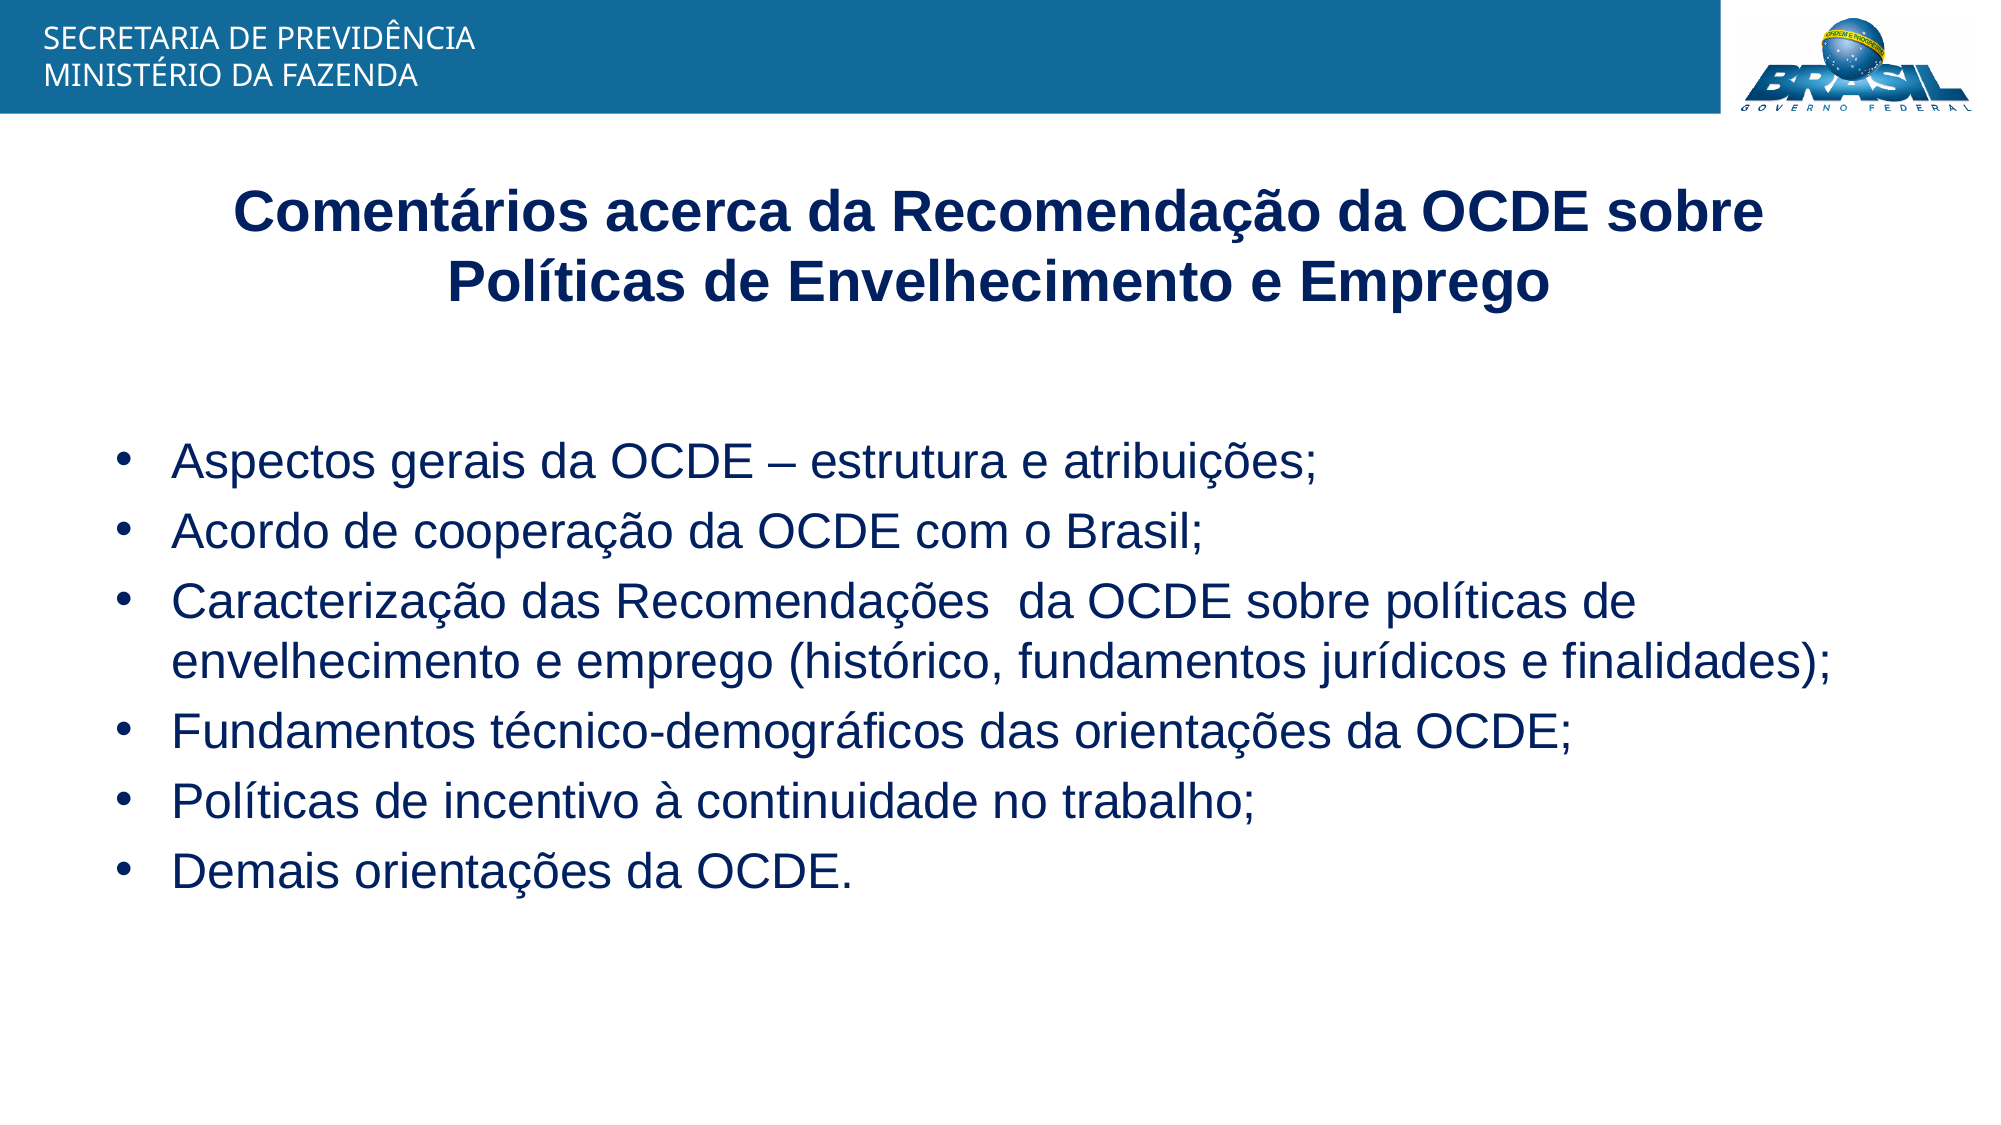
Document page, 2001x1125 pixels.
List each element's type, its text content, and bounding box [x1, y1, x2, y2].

list Aspectos gerais da OCDE – estrutura e atribuições; Acordo de cooperação da OCDE com o Brasil; Caracterização das Recomendações da OCDE sobre políticas de envelhecimento e emprego (histórico, fundamentos jurídicos e finalidades); Fundamentos técnico-demográficos das orientações da OCDE; Políticas de incentivo à continuidade no trabalho; Demais orientações da OCDE. [100, 420, 1901, 980]
title Comentários acerca da Recomendação da OCDE sobre Políticas de Envelhecimento e Emprego [99, 148, 1901, 337]
picture [1741, 18, 1972, 111]
